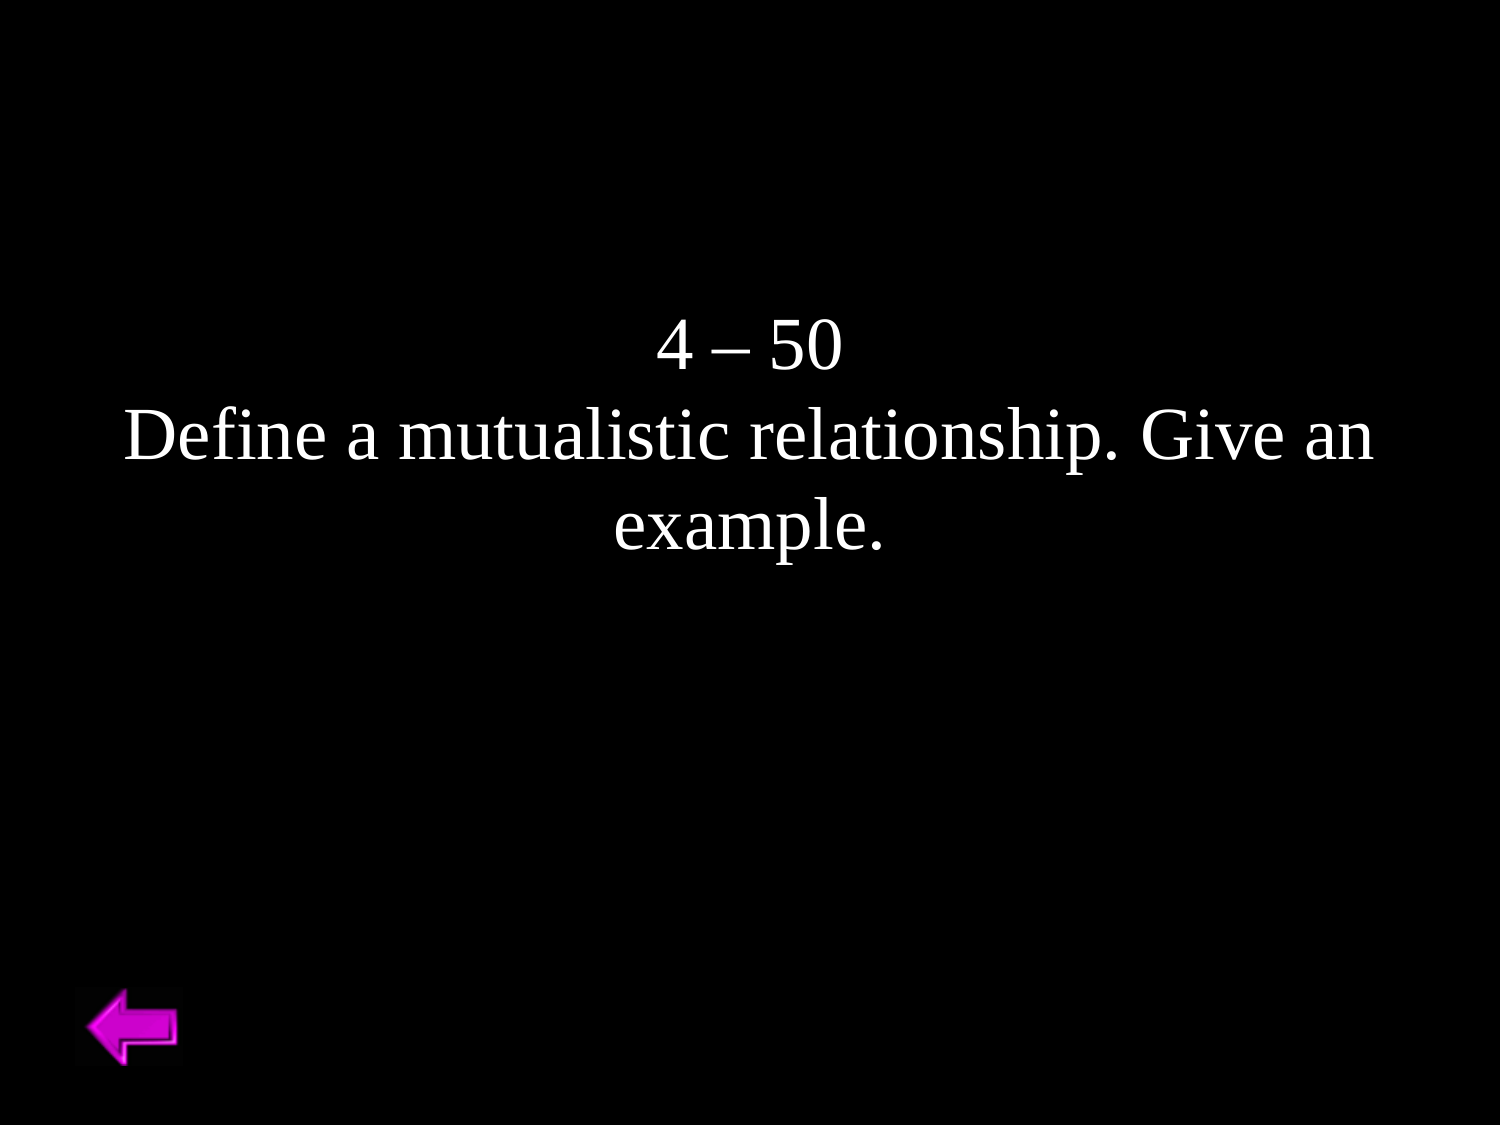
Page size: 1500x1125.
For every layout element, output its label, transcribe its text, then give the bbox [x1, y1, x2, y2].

picture [74, 987, 183, 1066]
text_box 4 – 50 Define a mutualistic relationship. Give an example. [12, 287, 1488, 573]
